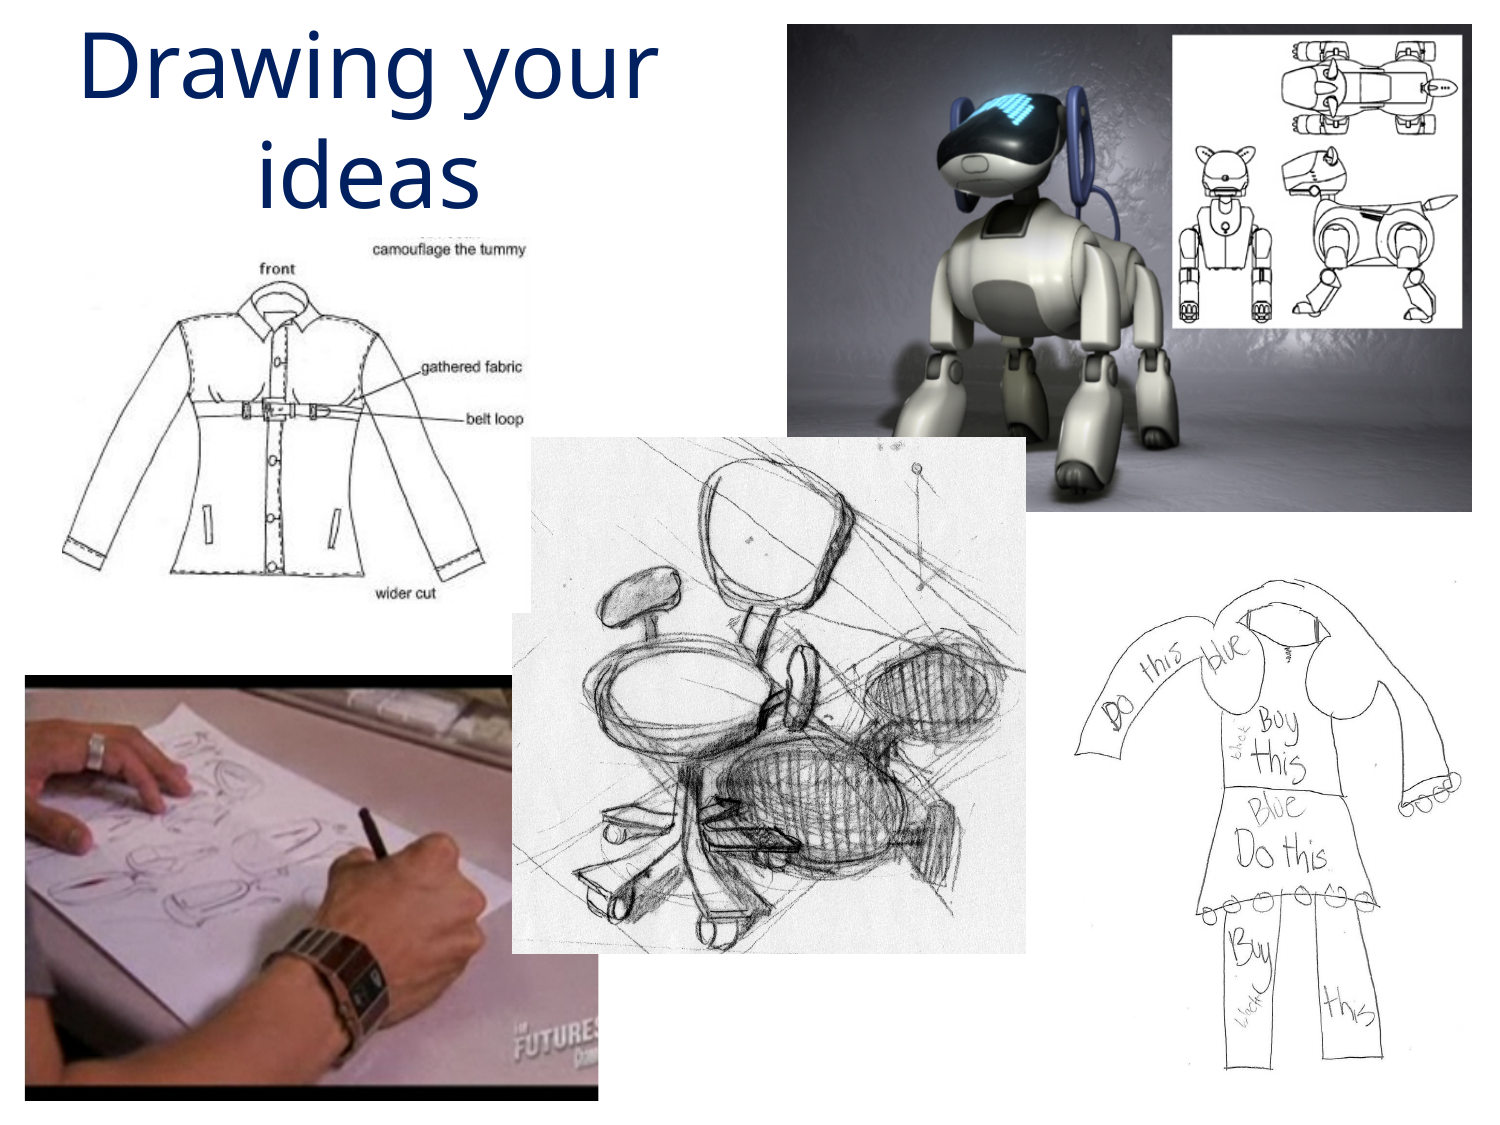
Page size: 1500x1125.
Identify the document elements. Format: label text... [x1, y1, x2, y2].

text_box Drawing your ideas [0, 0, 738, 235]
picture [1074, 574, 1463, 1076]
picture [24, 24, 1472, 1101]
